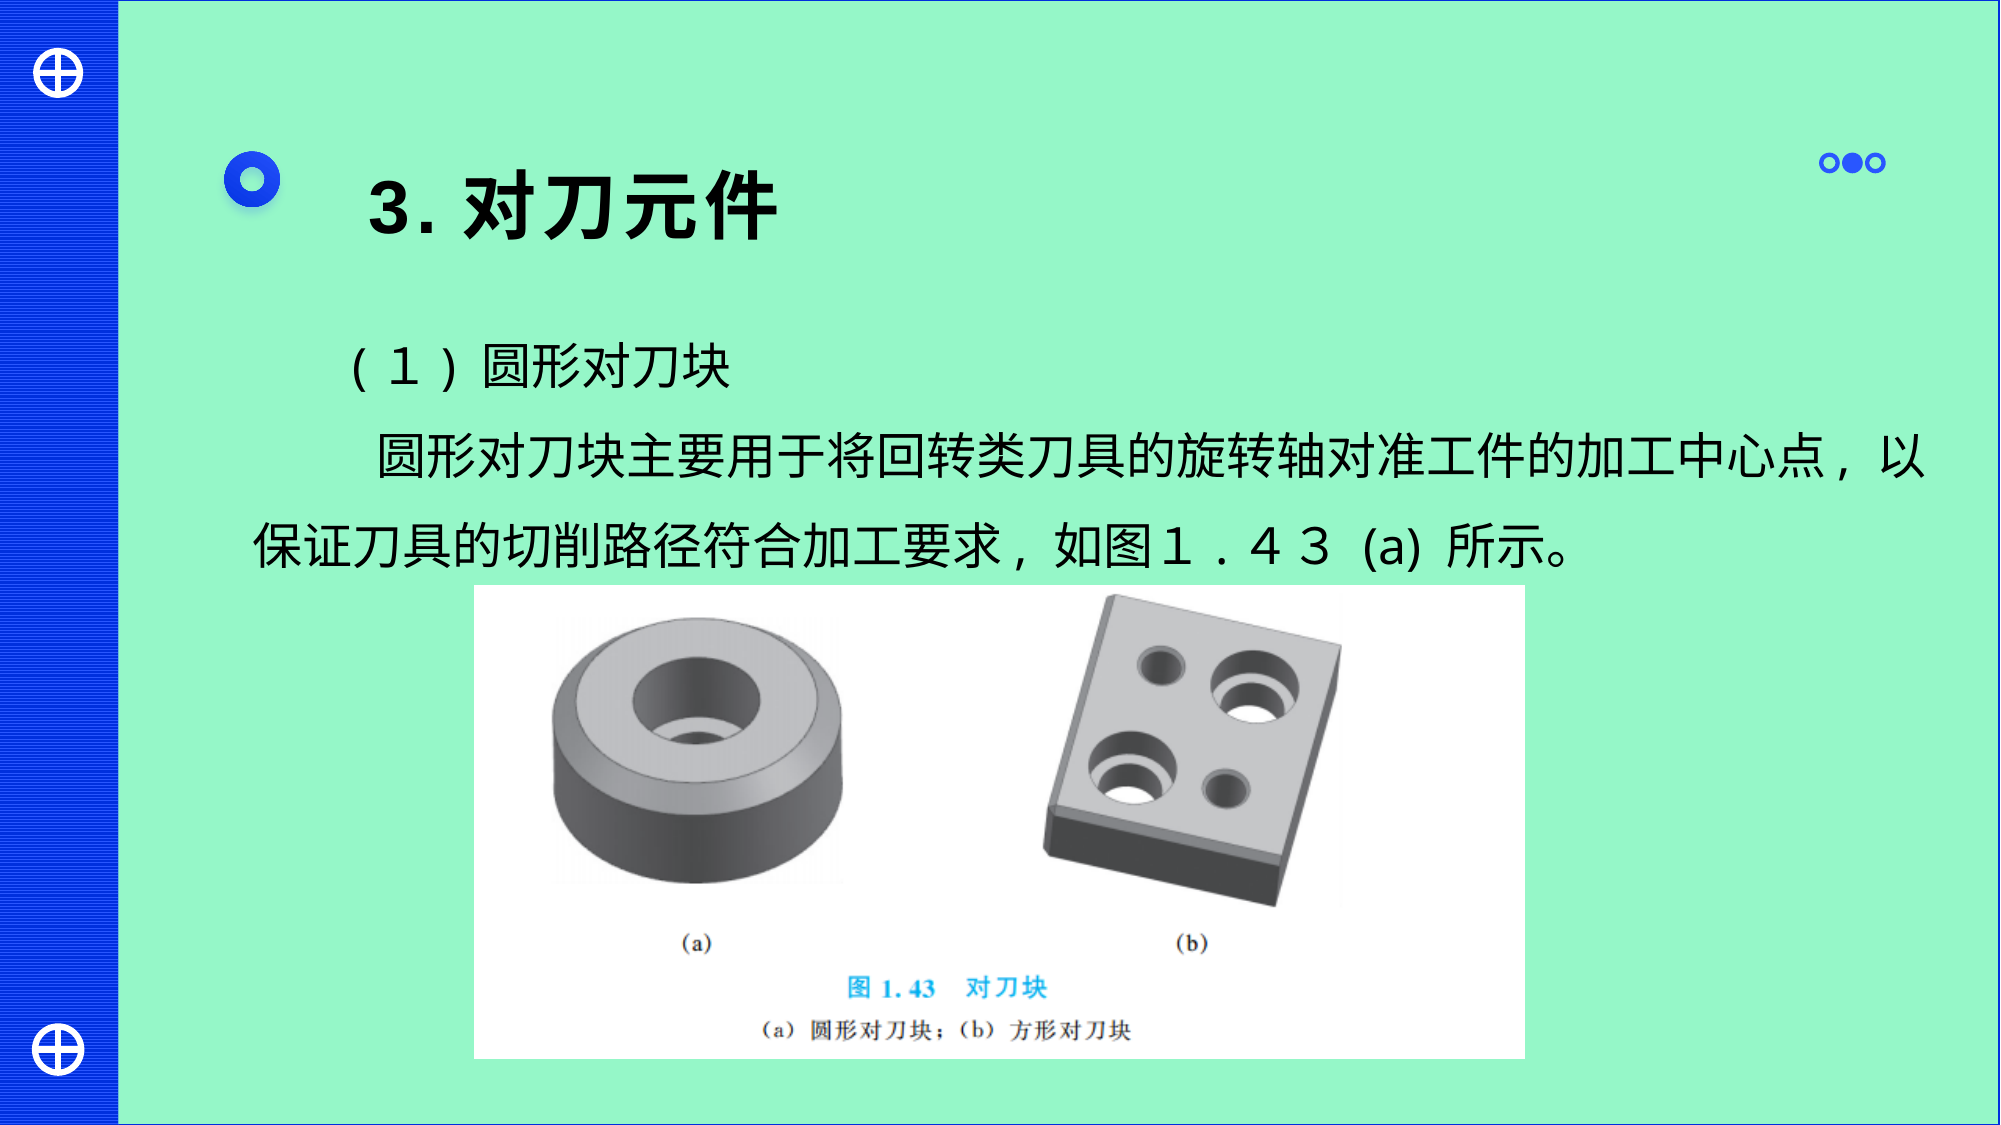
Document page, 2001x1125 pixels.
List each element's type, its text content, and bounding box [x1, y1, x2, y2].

text_box [33, 1025, 83, 1074]
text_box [1819, 152, 1886, 174]
picture [474, 585, 1525, 1059]
text_box [35, 49, 82, 96]
text_box (１) 圆形对刀块 圆形对刀块主要用于将回转类刀具的旋转轴对准工件的加工中心点, 以保证刀具的切削路径符合加工要求, 如图１.４３ (a) 所示。 [237, 297, 1980, 583]
text_box [0, 0, 119, 1125]
text_box 3.对刀元件 [218, 135, 1506, 257]
